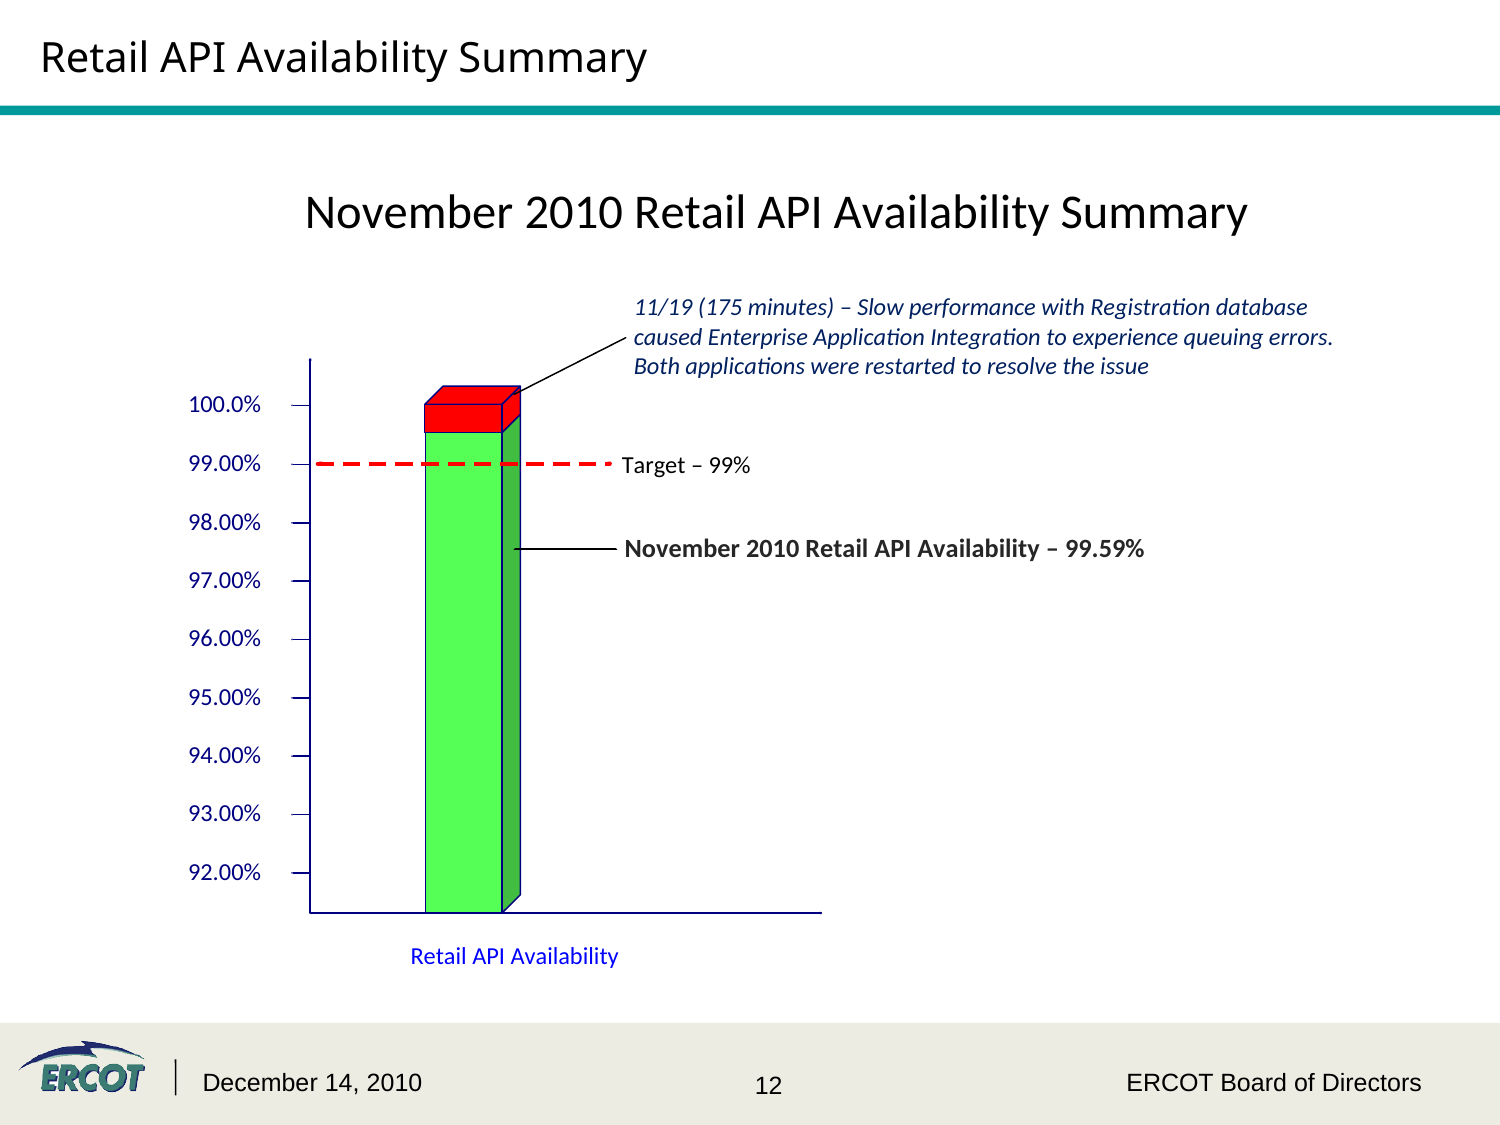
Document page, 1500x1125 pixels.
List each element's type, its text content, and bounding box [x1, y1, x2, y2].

picture [10, 1031, 151, 1111]
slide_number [187, 1059, 538, 1125]
footer ERCOT Board of Directors [1024, 1059, 1438, 1125]
title Retail API Availability Summary [24, 0, 1451, 113]
picture [185, 174, 1348, 974]
